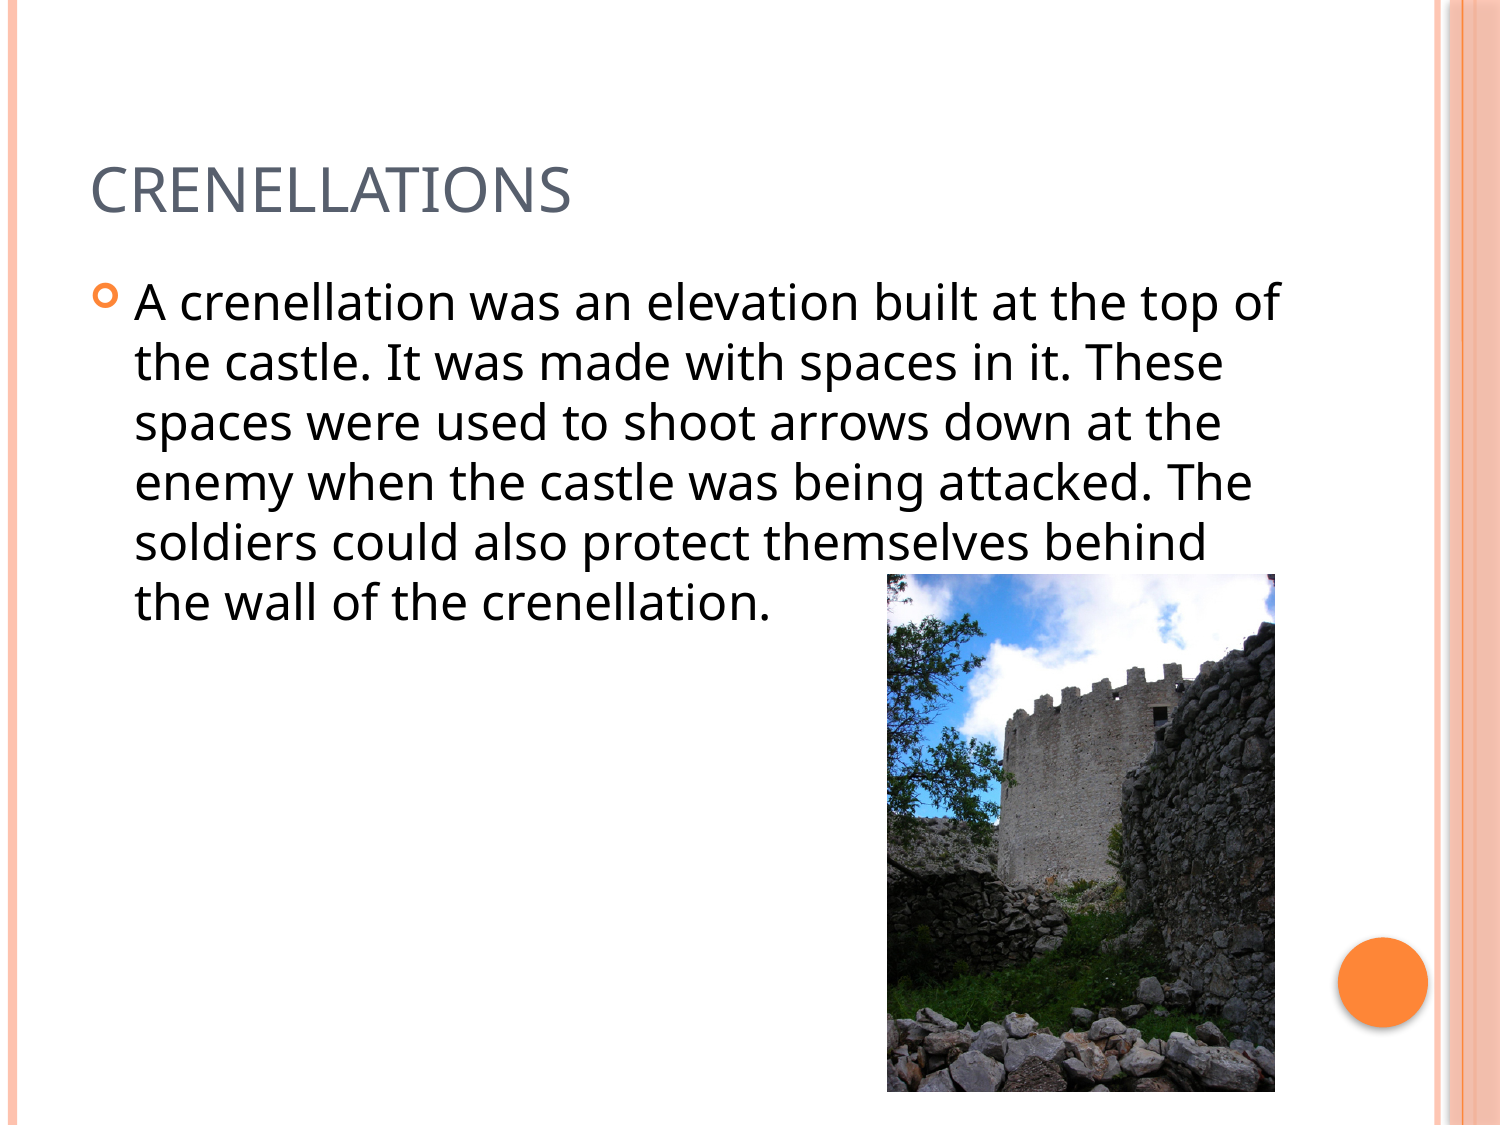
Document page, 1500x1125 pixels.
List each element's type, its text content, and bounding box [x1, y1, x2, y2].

title Crenellations [75, 45, 1300, 233]
picture [886, 574, 1276, 1092]
list A crenellation was an elevation built at the top of the castle. It was made with spaces in it. These spaces were used to shoot arrows down at the enemy when the castle was being attacked. The soldiers could also protect themselves behind the wall of the crenellation. [75, 262, 1300, 1062]
